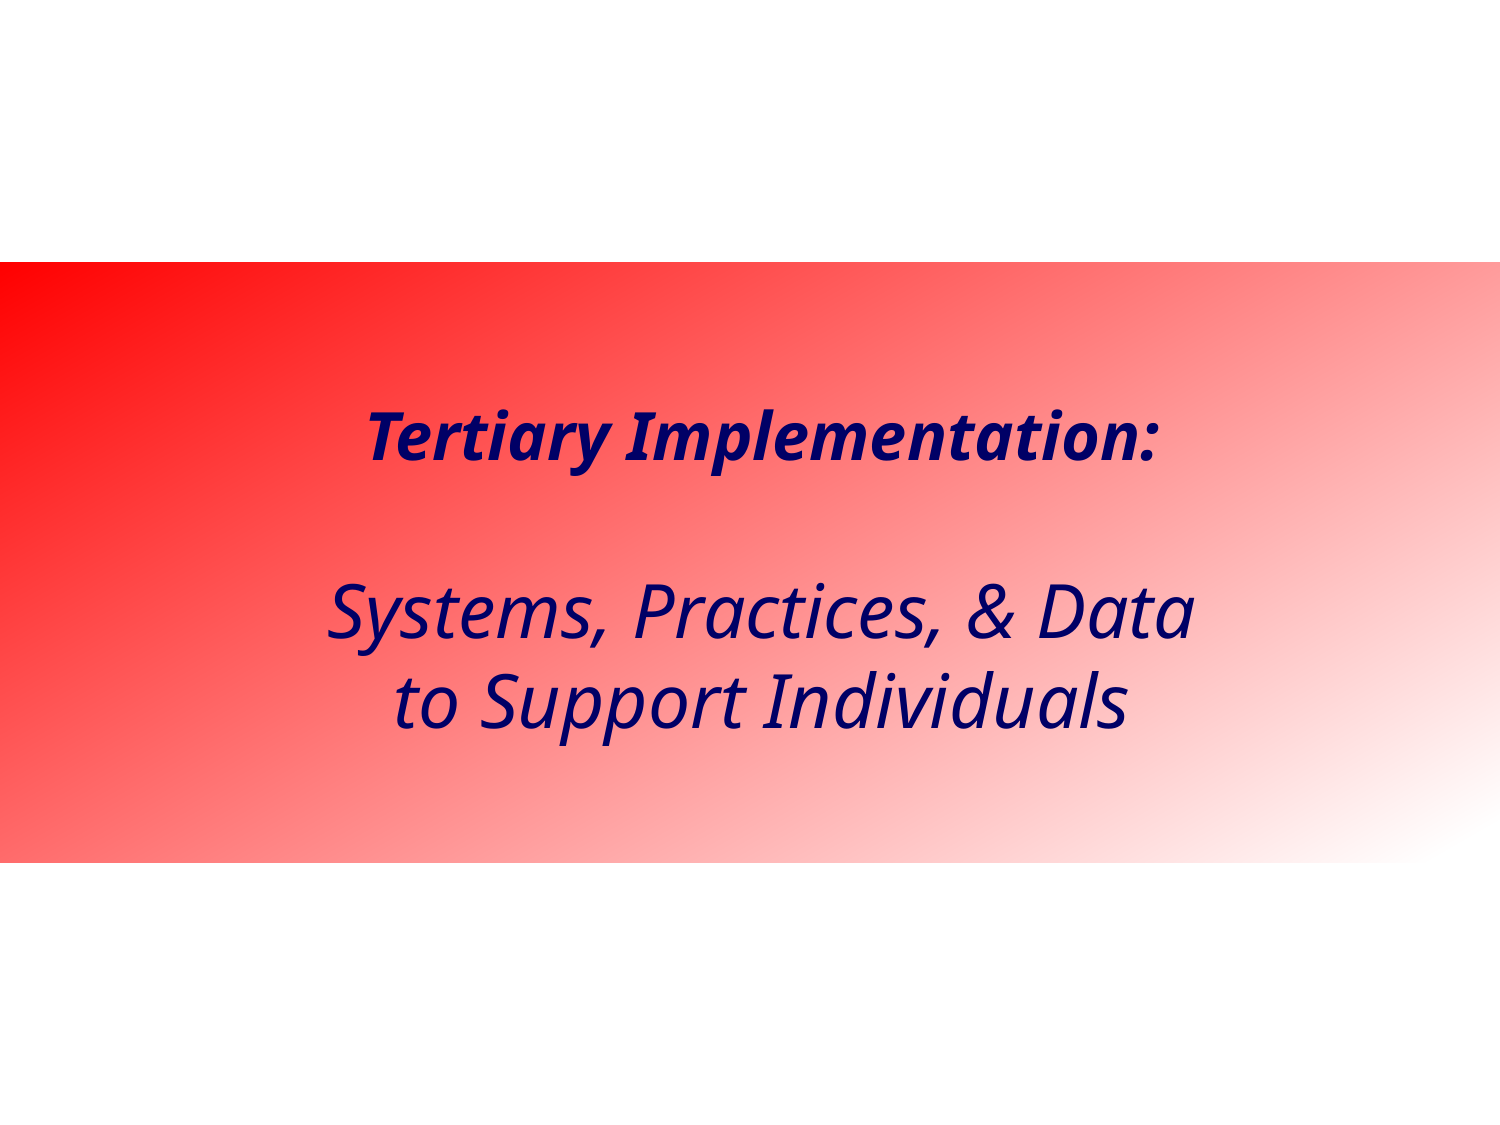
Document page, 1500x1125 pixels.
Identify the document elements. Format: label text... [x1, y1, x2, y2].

title Tertiary Implementation: Systems, Practices, & Data to Support Individuals [99, 262, 1426, 876]
